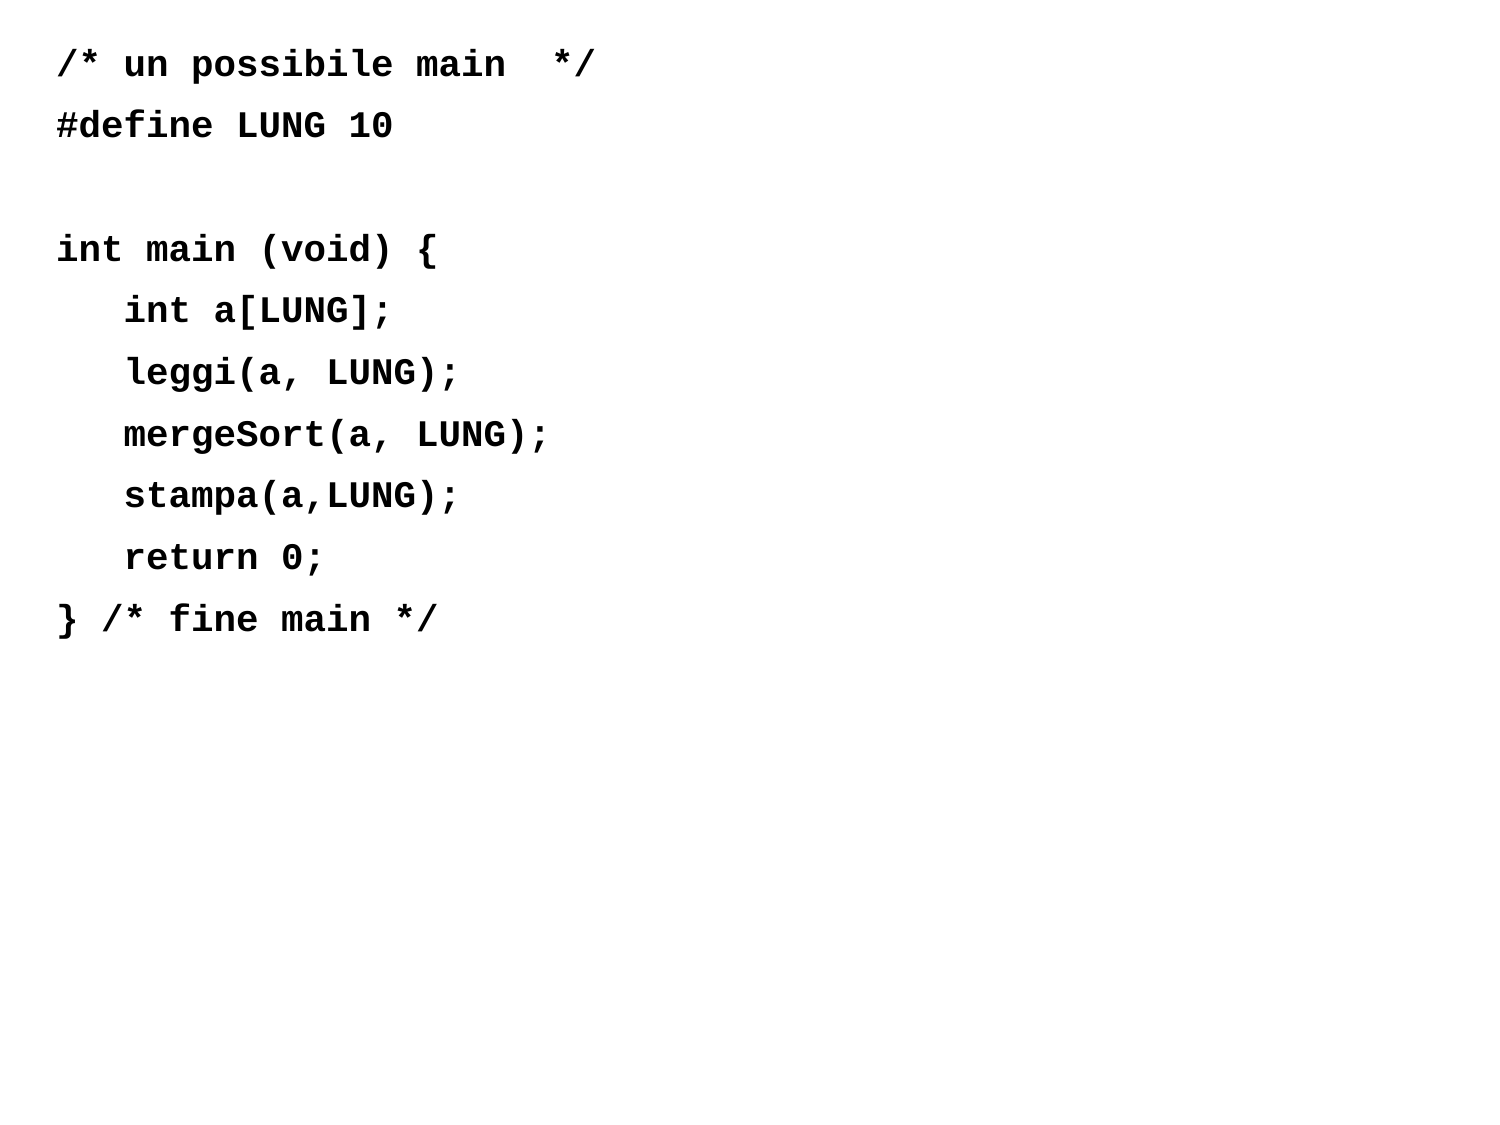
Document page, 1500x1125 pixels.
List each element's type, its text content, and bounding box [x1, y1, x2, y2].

list /* un possibile main */ #define LUNG 10 int main (void) { int a[LUNG]; leggi(a, LUNG); mergeSort(a, LUNG); stampa(a,LUNG); return 0; } /* fine main */ [41, 30, 1500, 1125]
